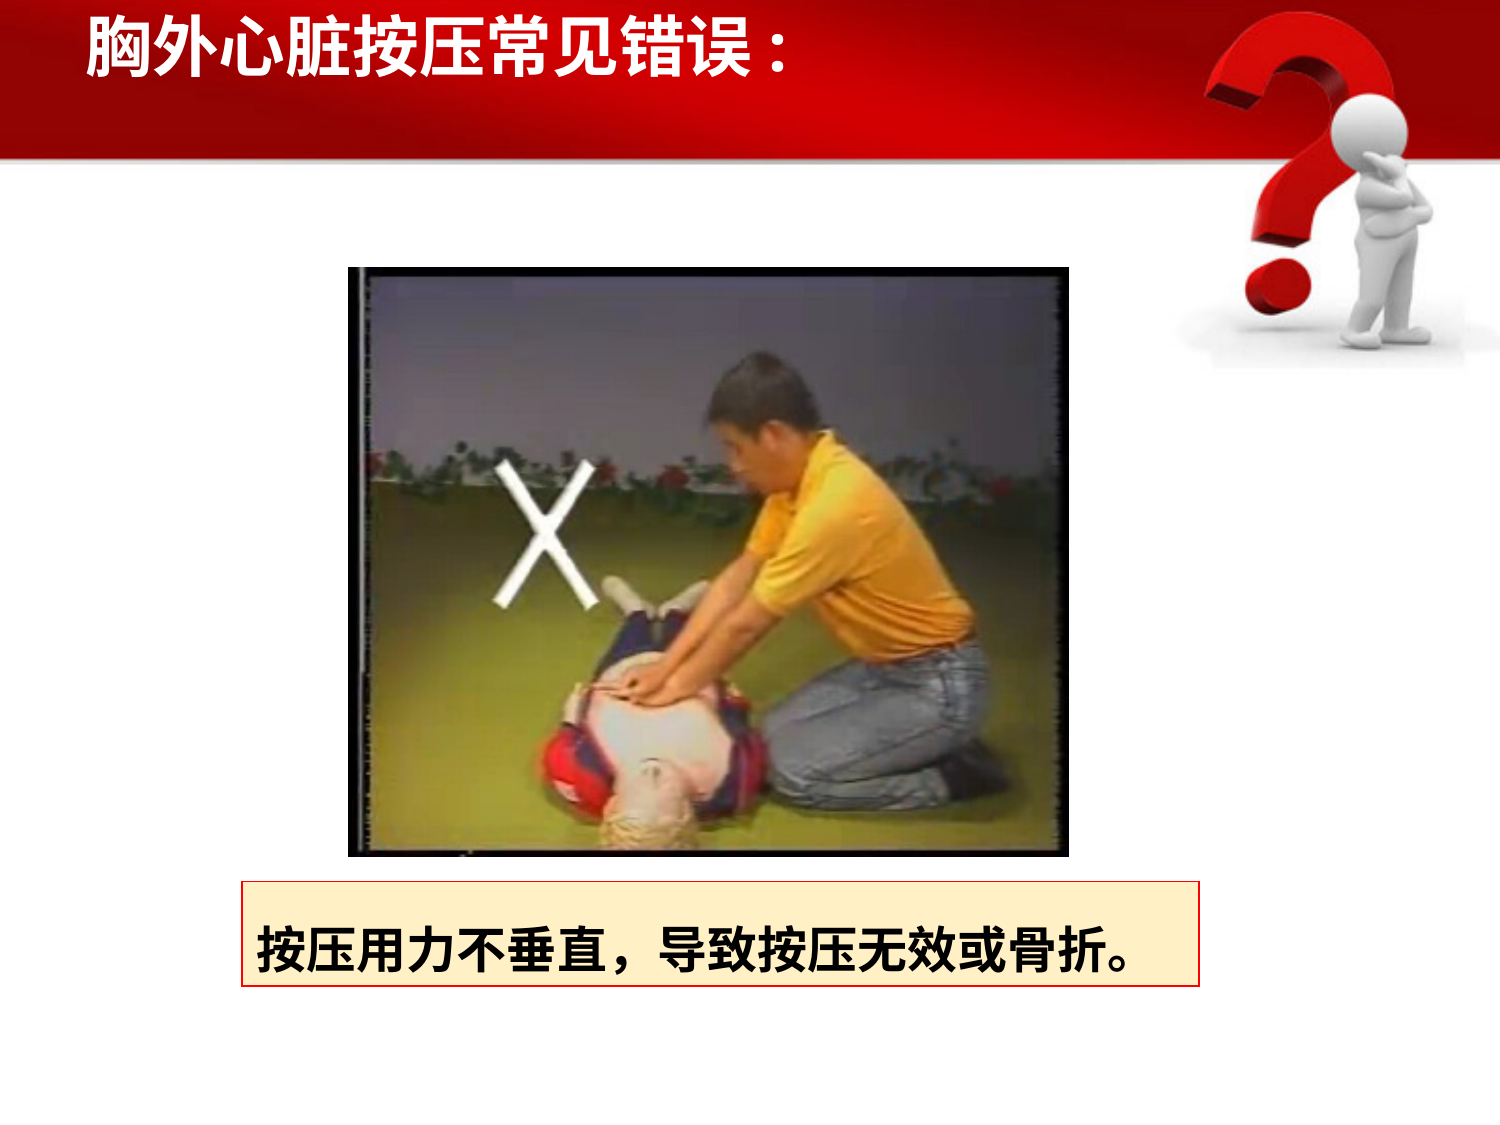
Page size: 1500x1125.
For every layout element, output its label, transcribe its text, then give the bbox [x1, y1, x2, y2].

picture [0, 0, 1500, 1125]
title 胸外心脏按压常见错误: [70, 31, 1421, 139]
text_box 按压用力不垂直，导致按压无效或骨折。 [242, 881, 1199, 987]
